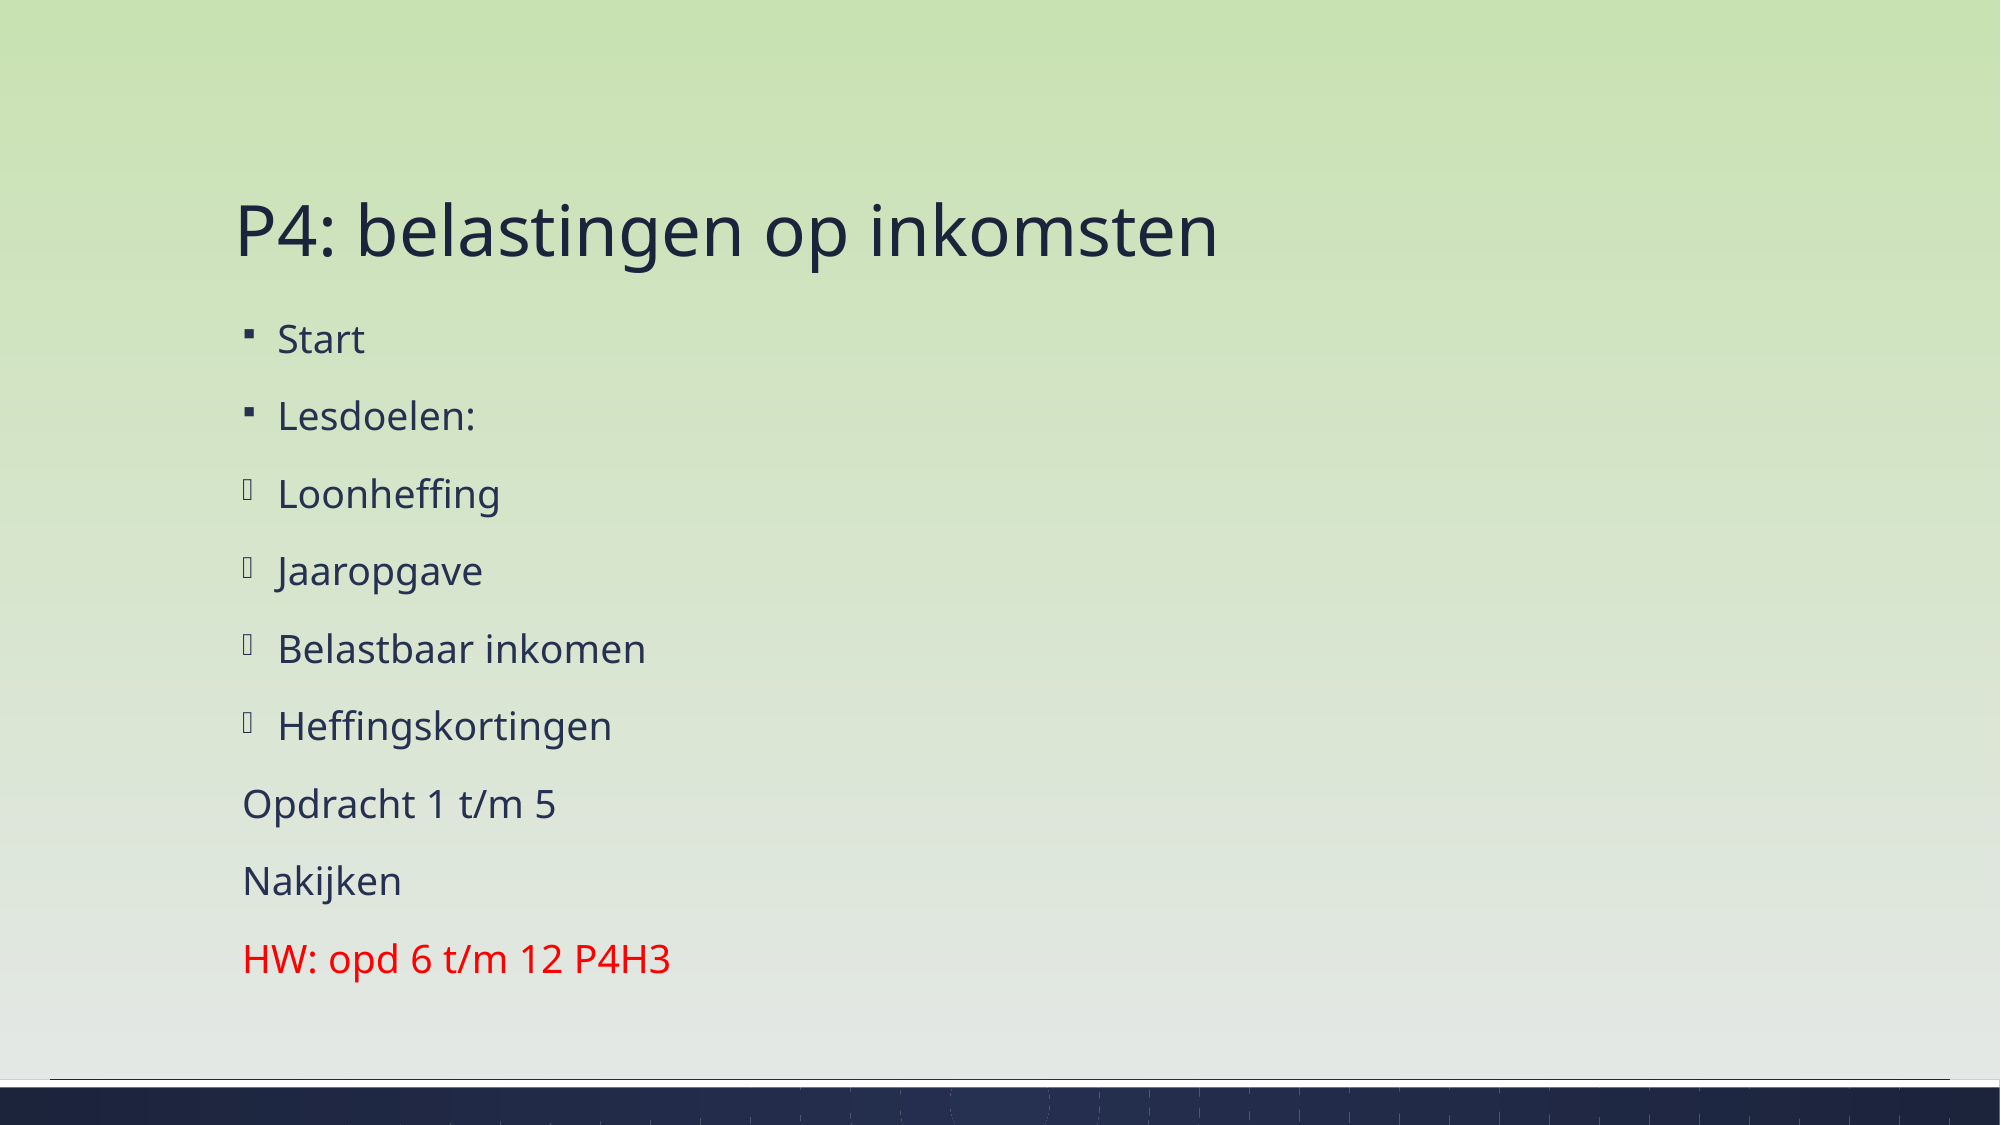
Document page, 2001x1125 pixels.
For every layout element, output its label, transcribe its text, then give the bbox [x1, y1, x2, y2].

list Start Lesdoelen: Loonheffing Jaaropgave Belastbaar inkomen Heffingskortingen Opdracht 1 t/m 5 Nakijken HW: opd 6 t/m 12 P4H3 [219, 311, 1780, 990]
title P4: belastingen op inkomsten [219, 76, 1780, 279]
